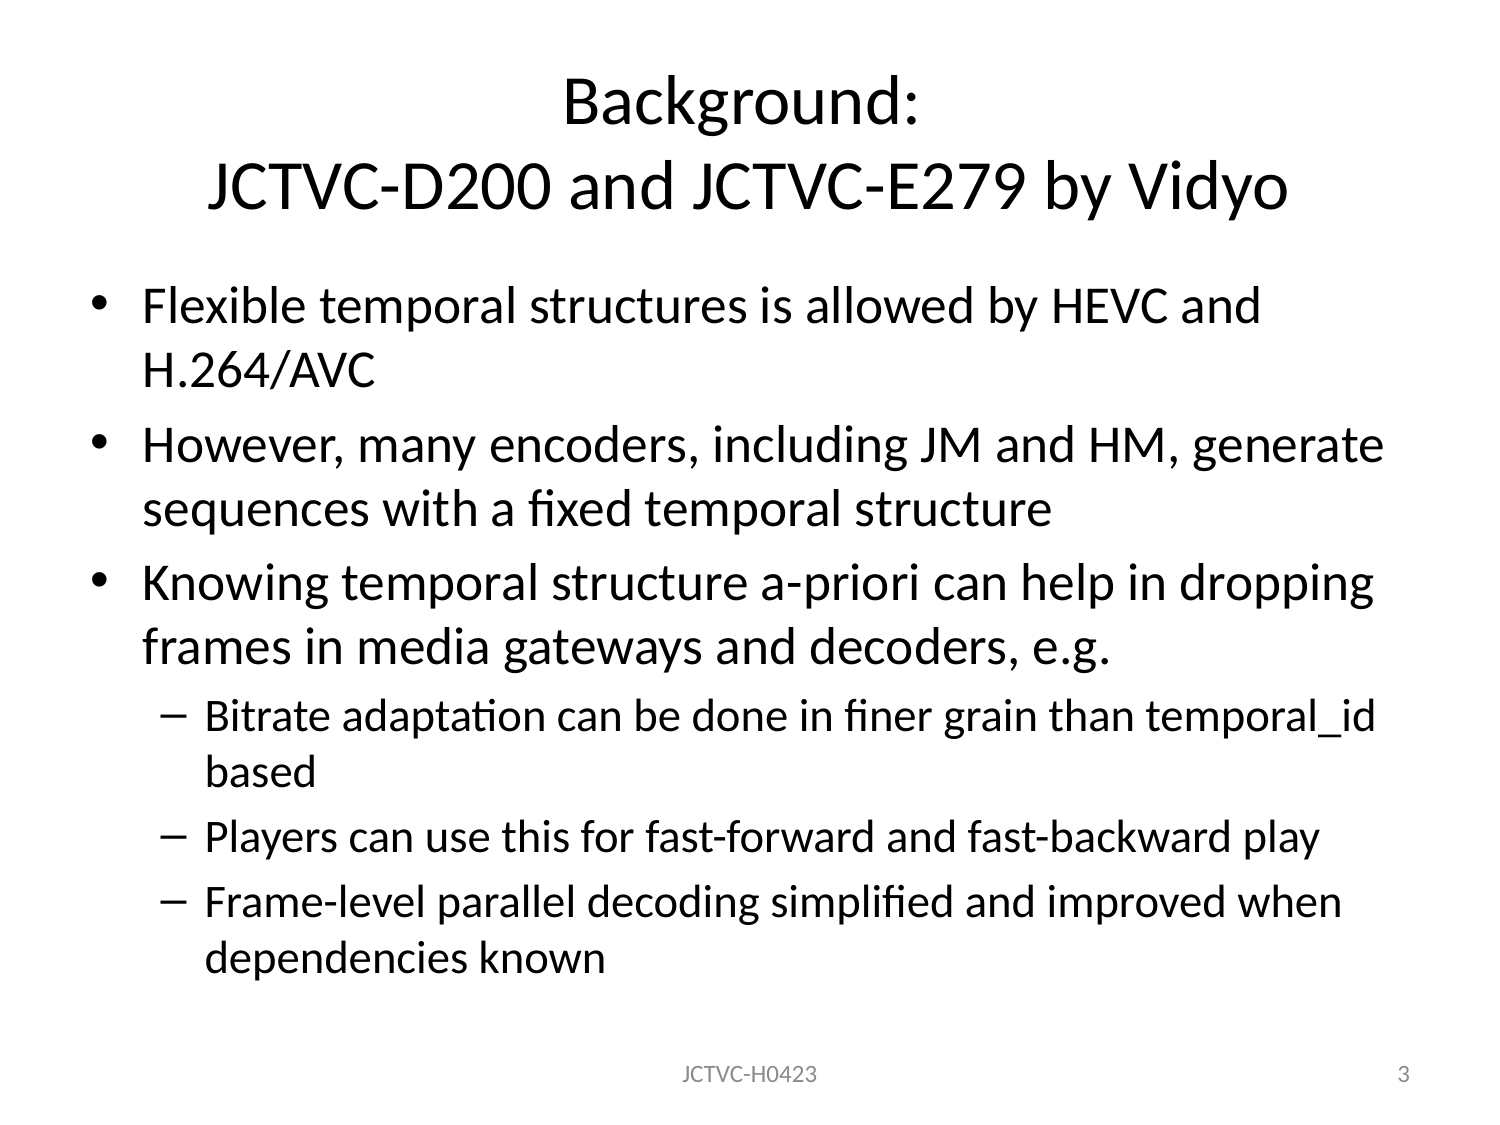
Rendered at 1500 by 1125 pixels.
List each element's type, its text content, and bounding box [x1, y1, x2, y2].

footer JCTVC-H0423 [512, 1042, 988, 1103]
slide_number 3 [1074, 1042, 1425, 1103]
list Flexible temporal structures is allowed by HEVC and H.264/AVC However, many encoders, including JM and HM, generate sequences with a fixed temporal structure Knowing temporal structure a-priori can help in dropping frames in media gateways and decoders, e.g. Bitrate adaptation can be done in finer grain than temporal_id based Players can use this for fast-forward and fast-backward play Frame-level parallel decoding simplified and improved when dependencies known [75, 262, 1425, 1005]
title Background: JCTVC-D200 and JCTVC-E279 by Vidyo [75, 45, 1425, 233]
